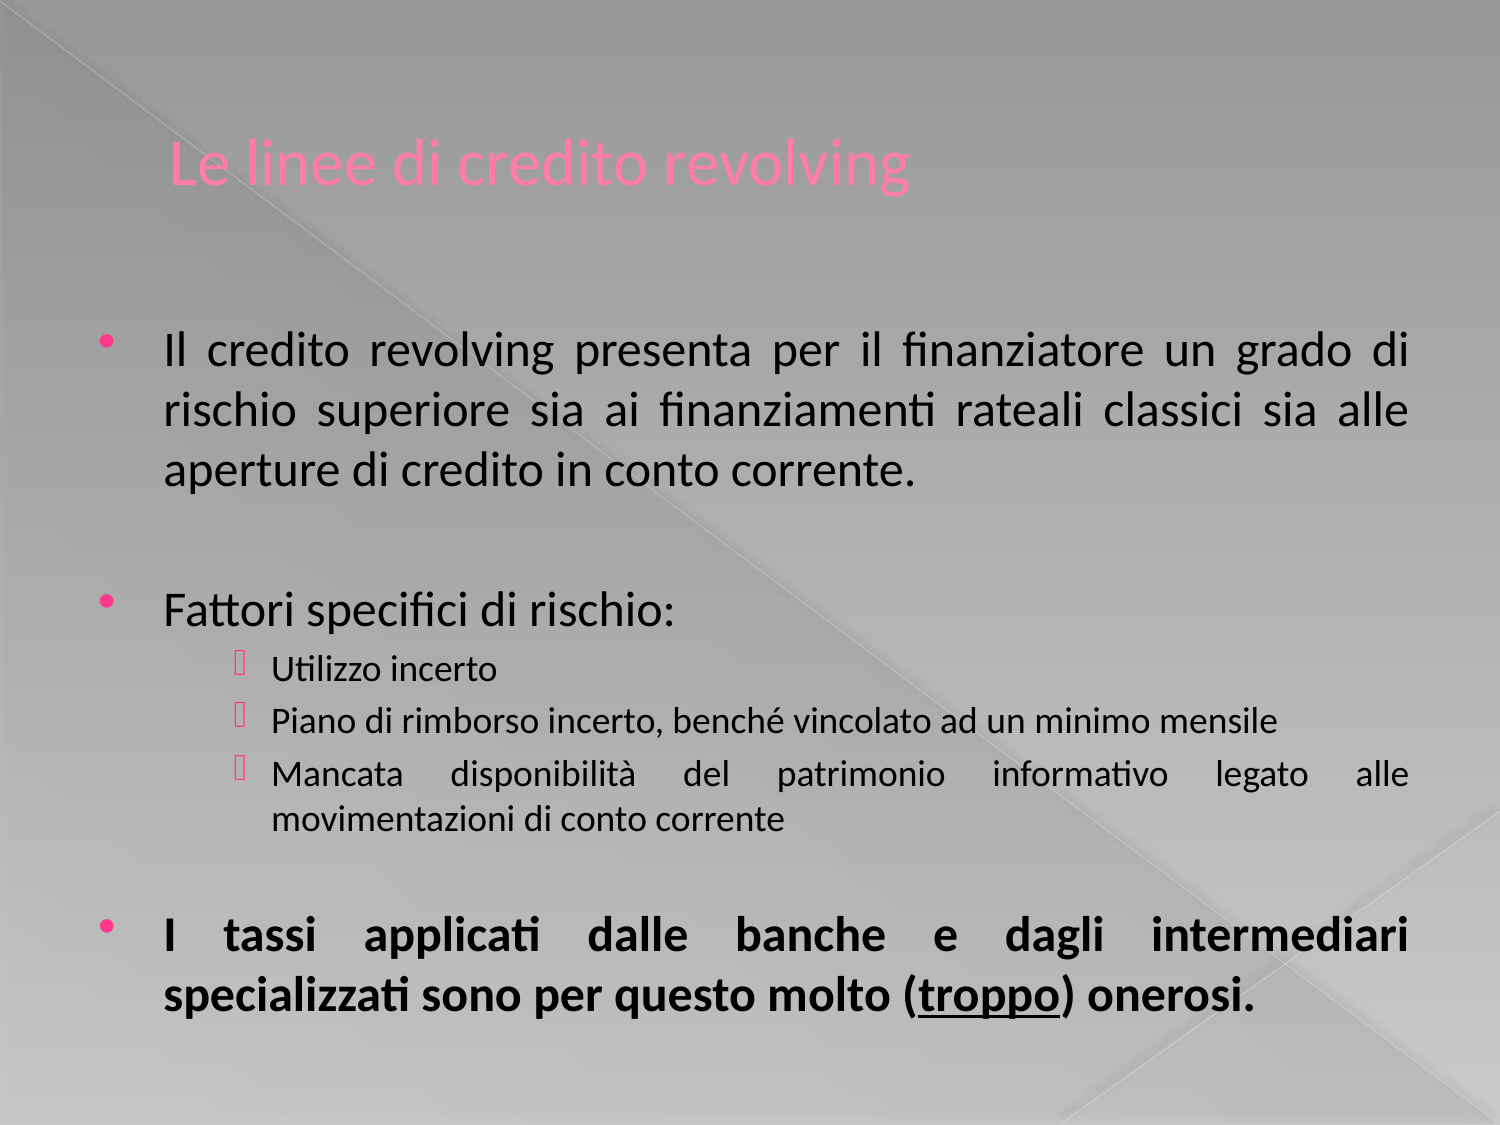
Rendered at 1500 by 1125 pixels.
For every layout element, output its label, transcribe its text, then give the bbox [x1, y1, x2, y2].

list Il credito revolving presenta per il finanziatore un grado di rischio superiore sia ai finanziamenti rateali classici sia alle aperture di credito in conto corrente. Fattori specifici di rischio: Utilizzo incerto Piano di rimborso incerto, benché vincolato ad un minimo mensile Mancata disponibilità del patrimonio informativo legato alle movimentazioni di conto corrente I tassi applicati dalle banche e dagli intermediari specializzati sono per questo molto (troppo) onerosi. [75, 308, 1425, 1059]
title Le linee di credito revolving [75, 43, 1425, 274]
